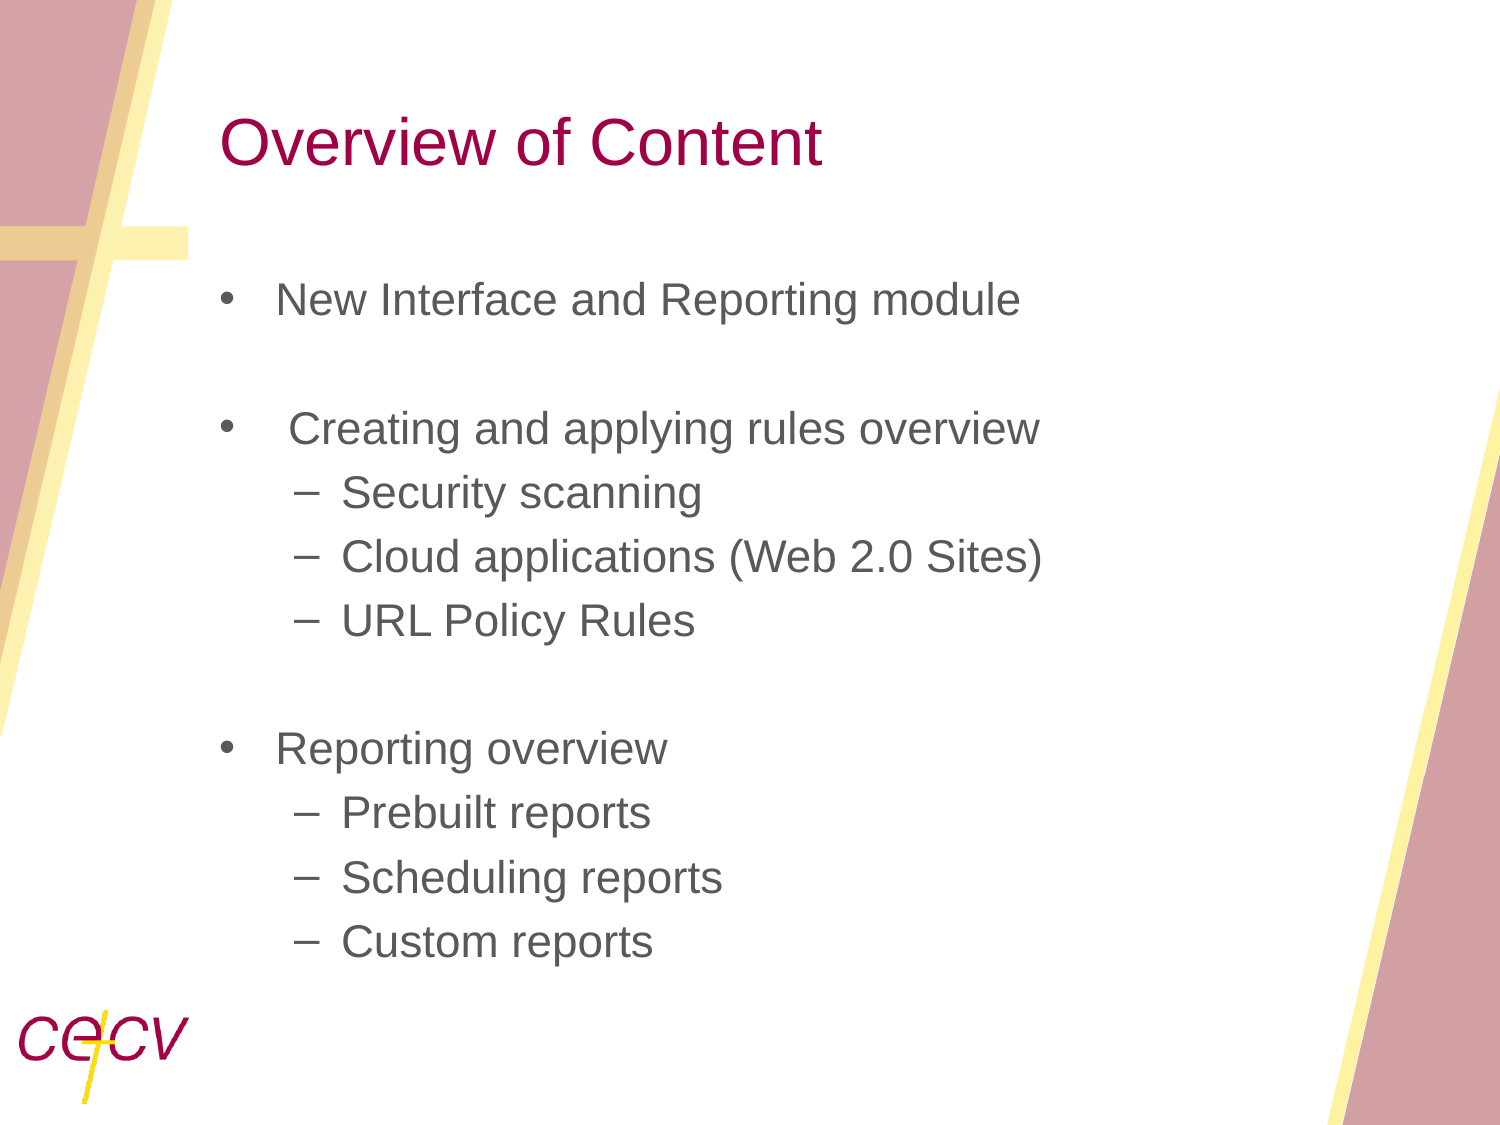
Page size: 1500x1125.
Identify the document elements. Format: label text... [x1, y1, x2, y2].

title Overview of Content [204, 45, 1425, 233]
picture [0, 0, 189, 825]
picture [19, 1010, 189, 1104]
list New Interface and Reporting module Creating and applying rules overview Security scanning Cloud applications (Web 2.0 Sites) URL Policy Rules Reporting overview Prebuilt reports Scheduling reports Custom reports [204, 262, 1425, 1005]
picture [1326, 293, 1500, 1125]
